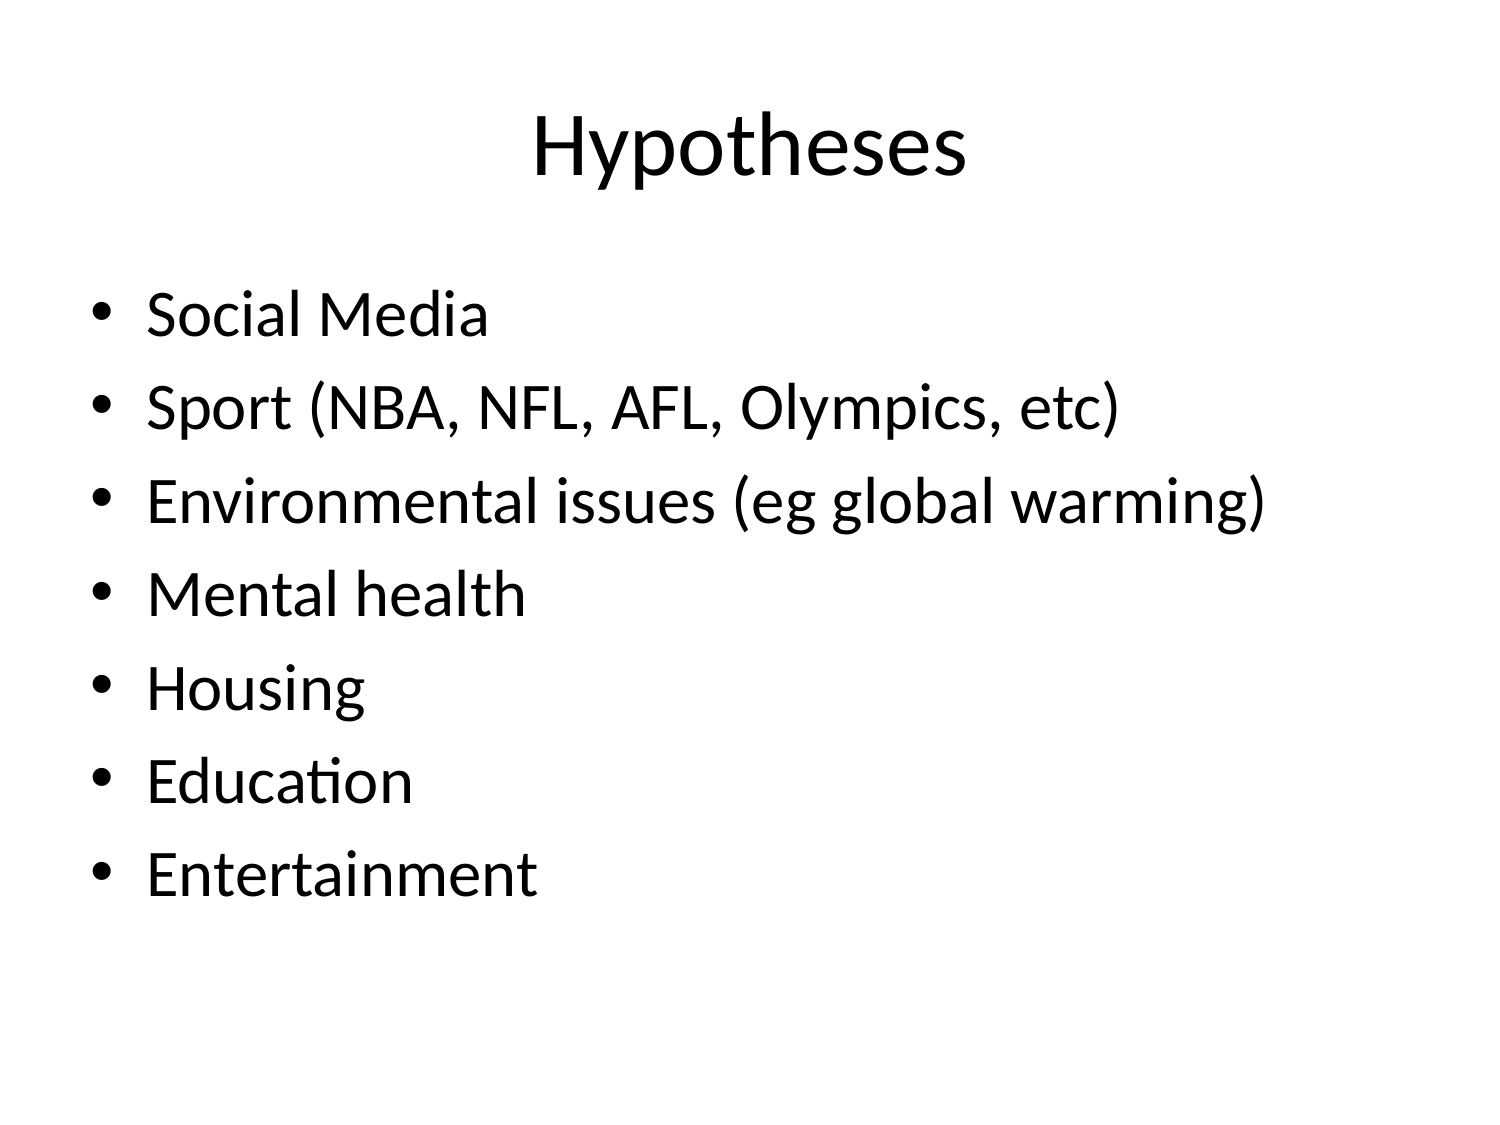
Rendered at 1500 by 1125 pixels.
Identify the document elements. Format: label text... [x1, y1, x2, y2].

list Social Media Sport (NBA, NFL, AFL, Olympics, etc) Environmental issues (eg global warming) Mental health Housing Education Entertainment [75, 262, 1425, 1005]
title Hypotheses [75, 45, 1425, 233]
